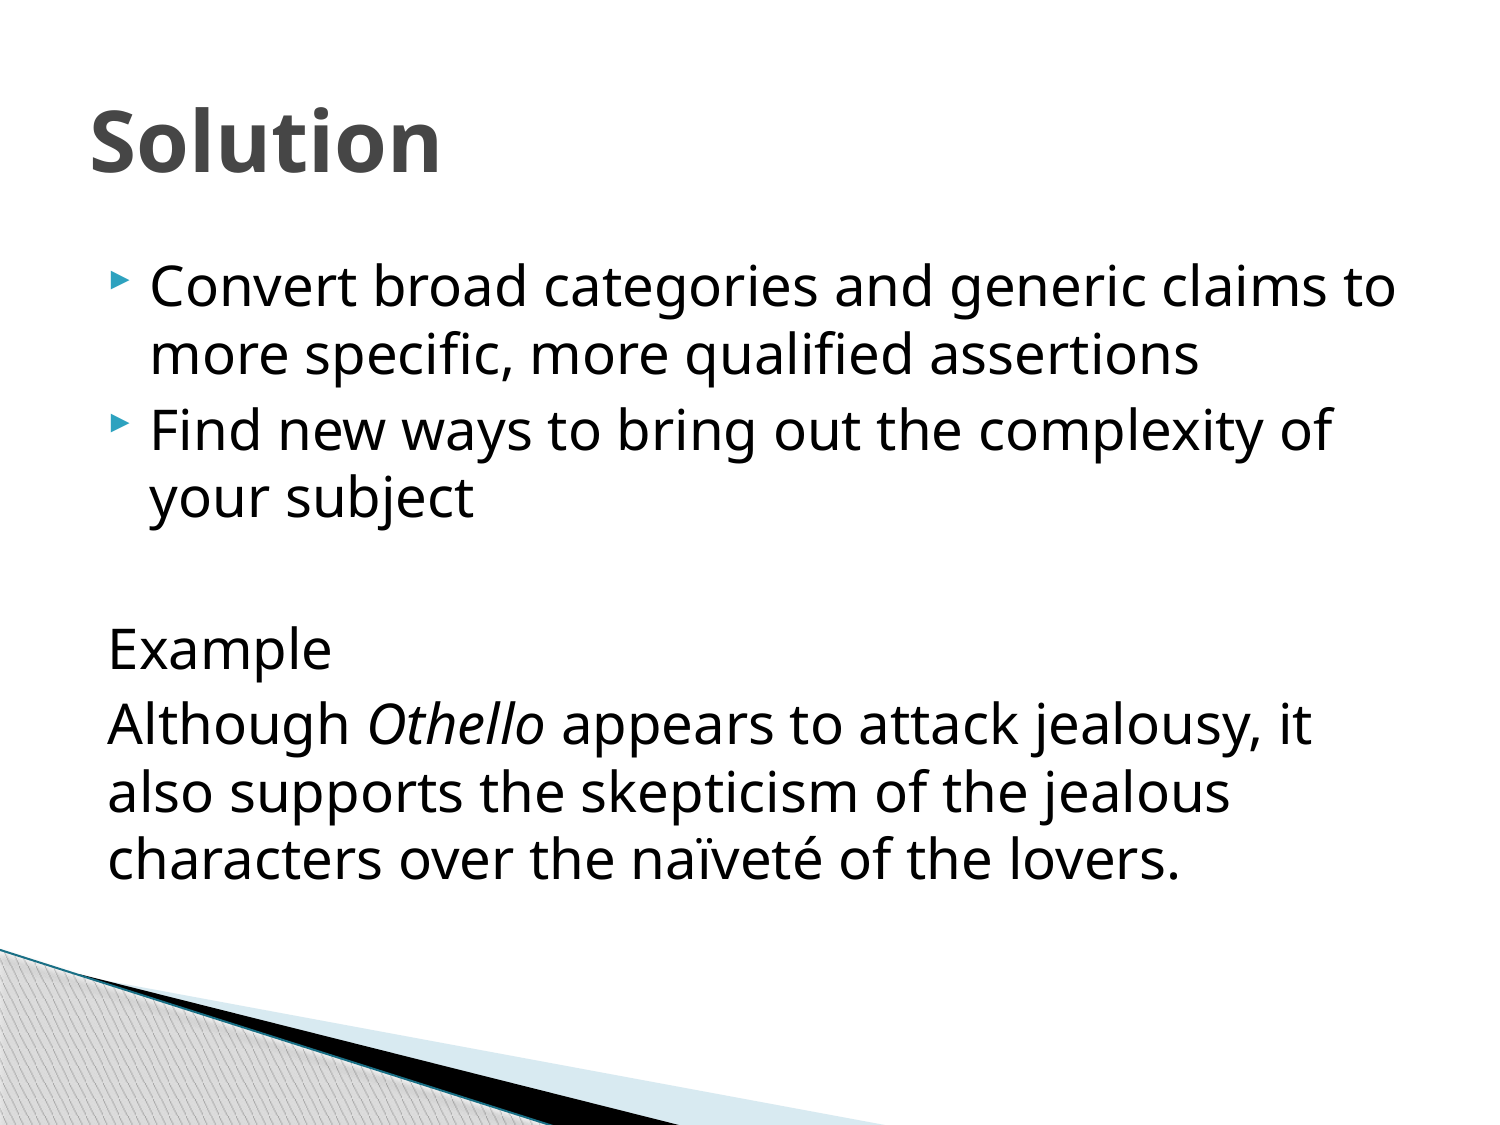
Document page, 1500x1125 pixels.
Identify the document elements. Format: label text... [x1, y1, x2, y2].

list Convert broad categories and generic claims to more specific, more qualified assertions Find new ways to bring out the complexity of your subject Example Although Othello appears to attack jealousy, it also supports the skepticism of the jealous characters over the naïveté of the lovers. [75, 243, 1425, 986]
title Solution [75, 45, 1425, 233]
